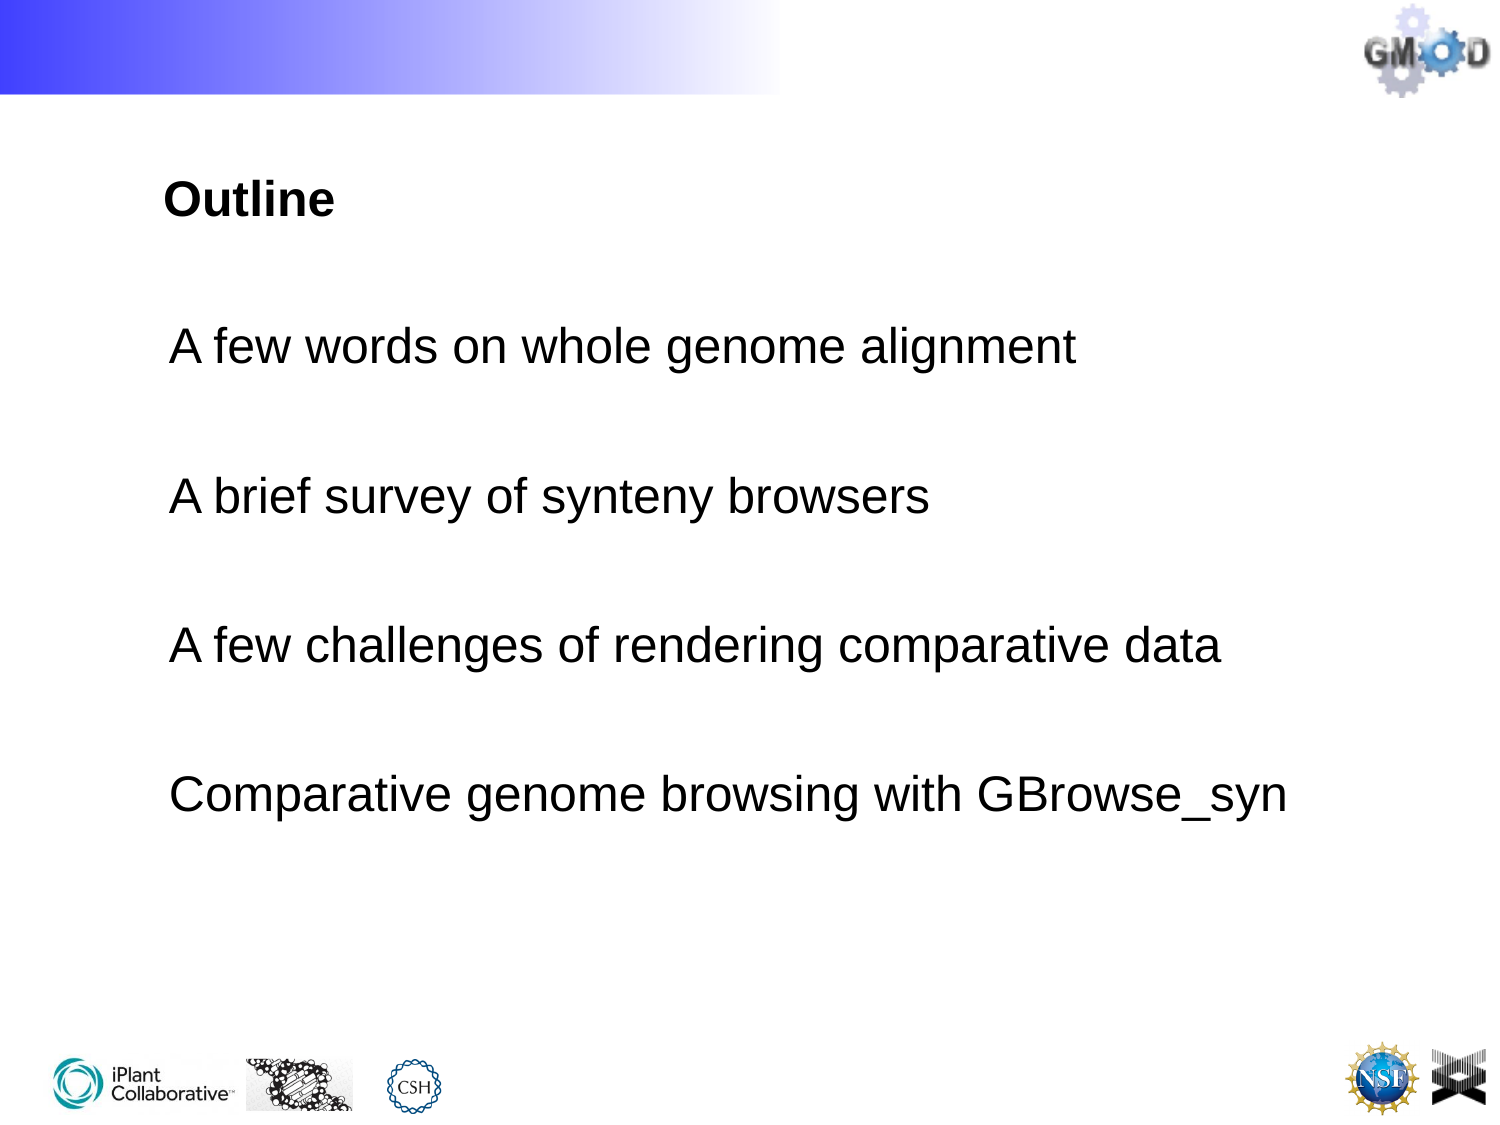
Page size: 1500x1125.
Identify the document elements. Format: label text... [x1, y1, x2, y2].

text_box Outline [148, 159, 351, 235]
text_box A few words on whole genome alignment A brief survey of synteny browsers A few challenges of rendering comparative data Comparative genome browsing with GBrowse_syn [154, 306, 1430, 1125]
picture [1431, 1049, 1487, 1105]
text_box [0, 0, 1497, 98]
picture [39, 1053, 154, 1115]
